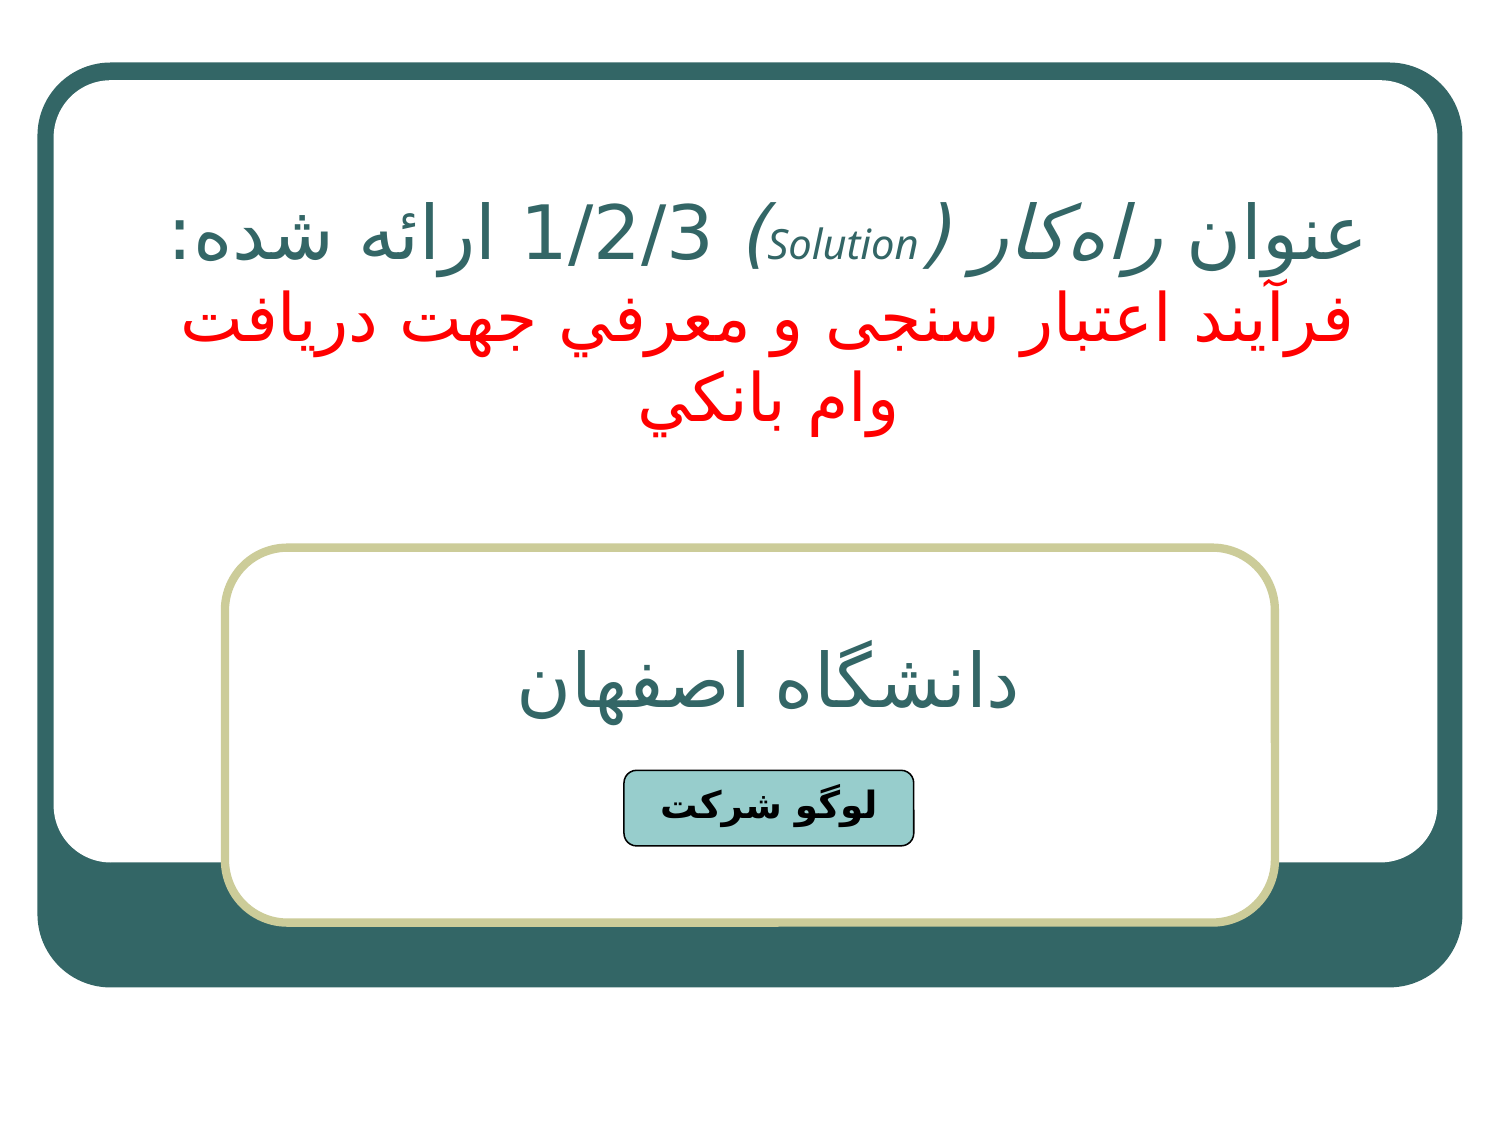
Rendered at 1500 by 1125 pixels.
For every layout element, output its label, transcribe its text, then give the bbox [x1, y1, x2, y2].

title عنوان راه‌كار (Solution) 1/2/3 ارائه شده: فرآيند اعتبار سنجی و معرفي جهت دريافت وام بانکي [112, 176, 1425, 443]
text_box لوگو شرکت [623, 770, 914, 846]
subtitle دانشگاه اصفهان [137, 562, 1400, 900]
